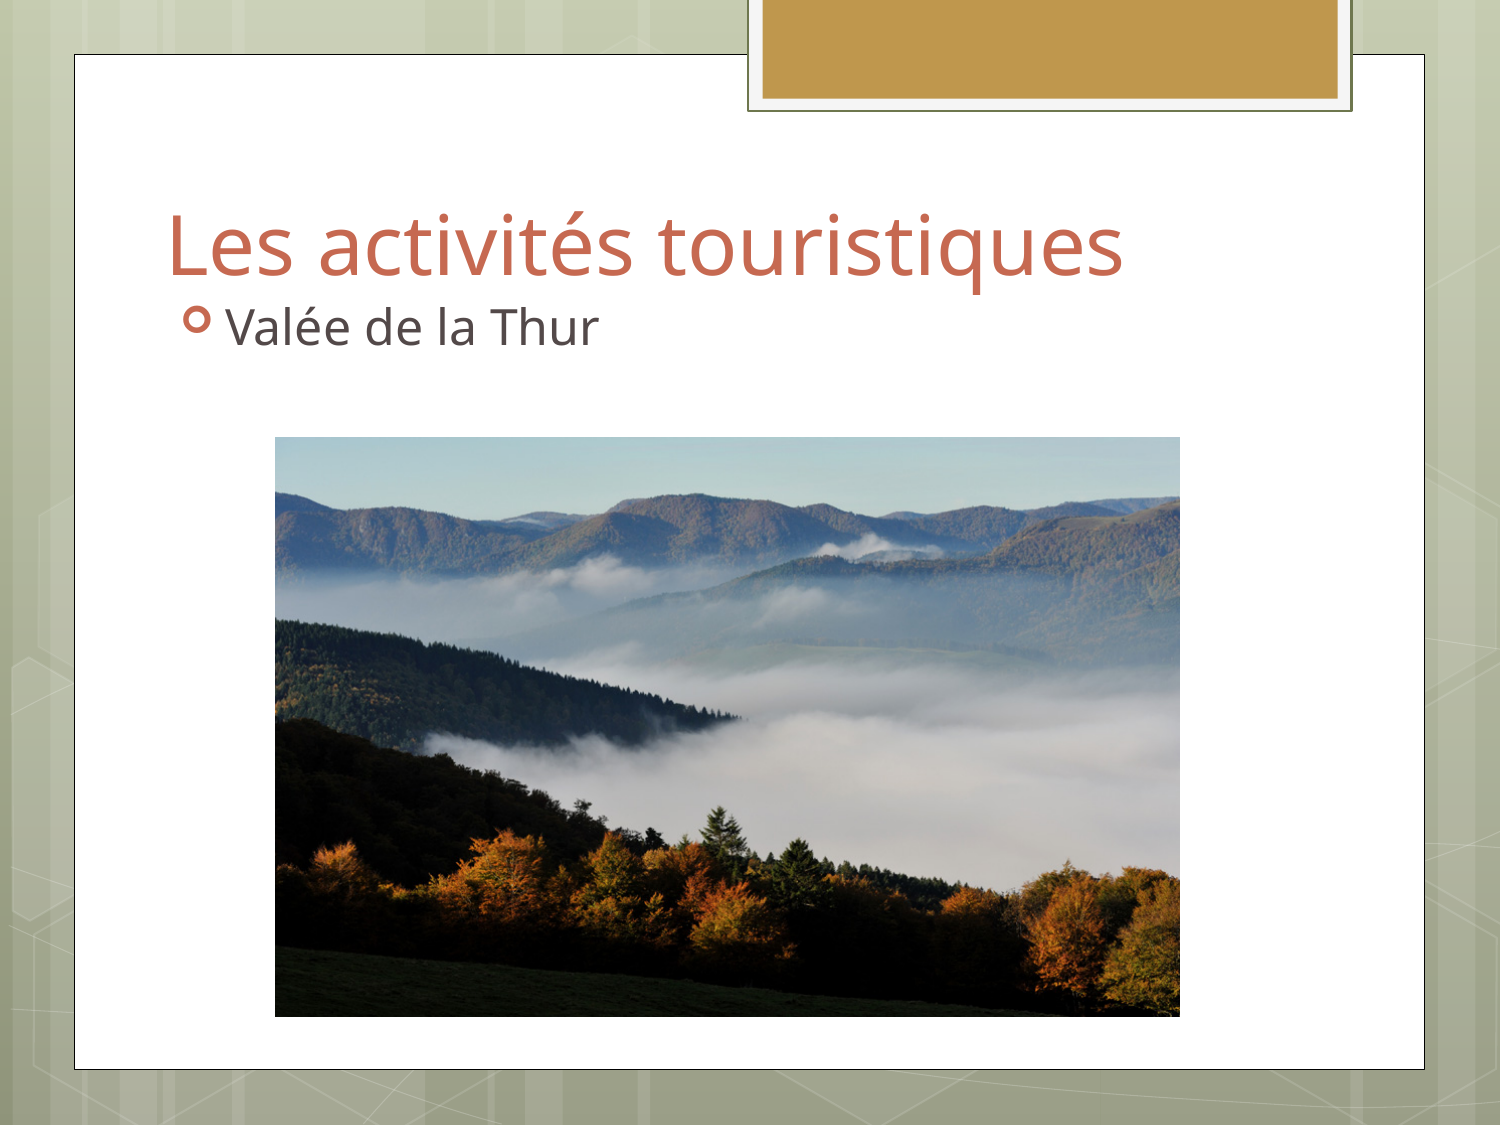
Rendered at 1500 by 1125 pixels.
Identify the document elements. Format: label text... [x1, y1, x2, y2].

title Les activités touristiques [150, 112, 1303, 300]
list Valée de la Thur [153, 287, 1266, 864]
picture [274, 437, 1180, 1017]
